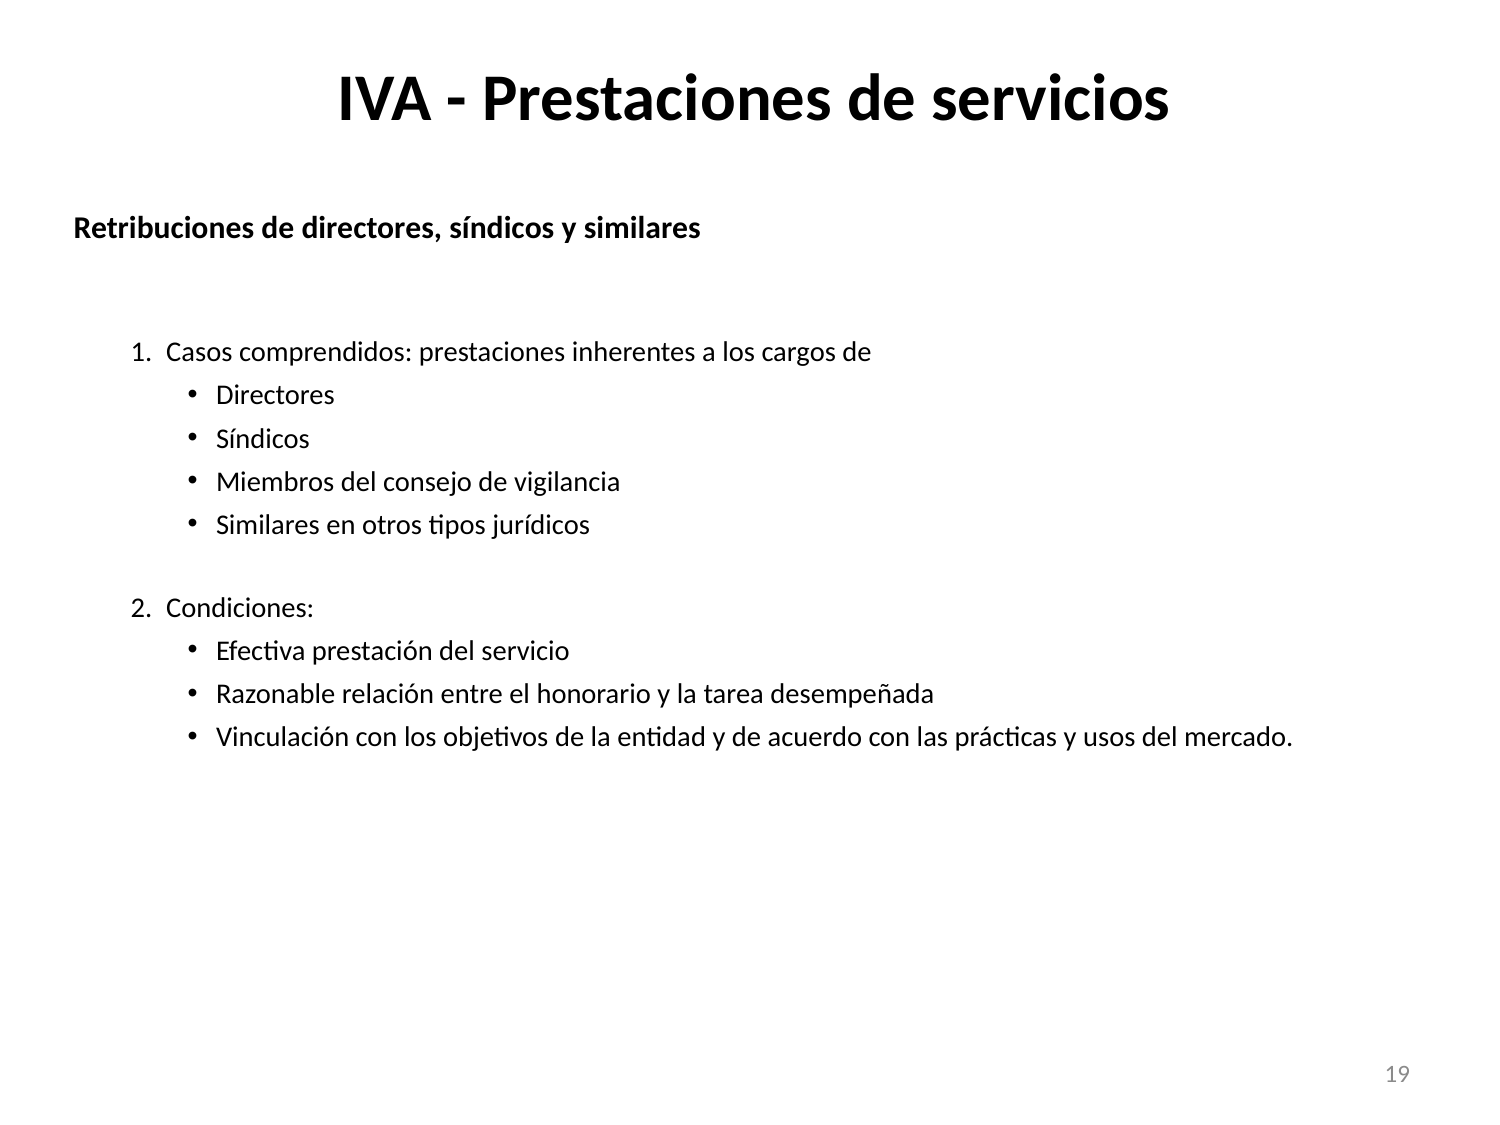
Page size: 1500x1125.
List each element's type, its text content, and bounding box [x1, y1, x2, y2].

list Retribuciones de directores, síndicos y similares Casos comprendidos: prestaciones inherentes a los cargos de Directores Síndicos Miembros del consejo de vigilancia Similares en otros tipos jurídicos Condiciones: Efectiva prestación del servicio Razonable relación entre el honorario y la tarea desempeñada Vinculación con los objetivos de la entidad y de acuerdo con las prácticas y usos del mercado. [58, 199, 1406, 997]
slide_number 19 [1074, 1042, 1425, 1103]
title IVA - Prestaciones de servicios [117, 0, 1393, 188]
